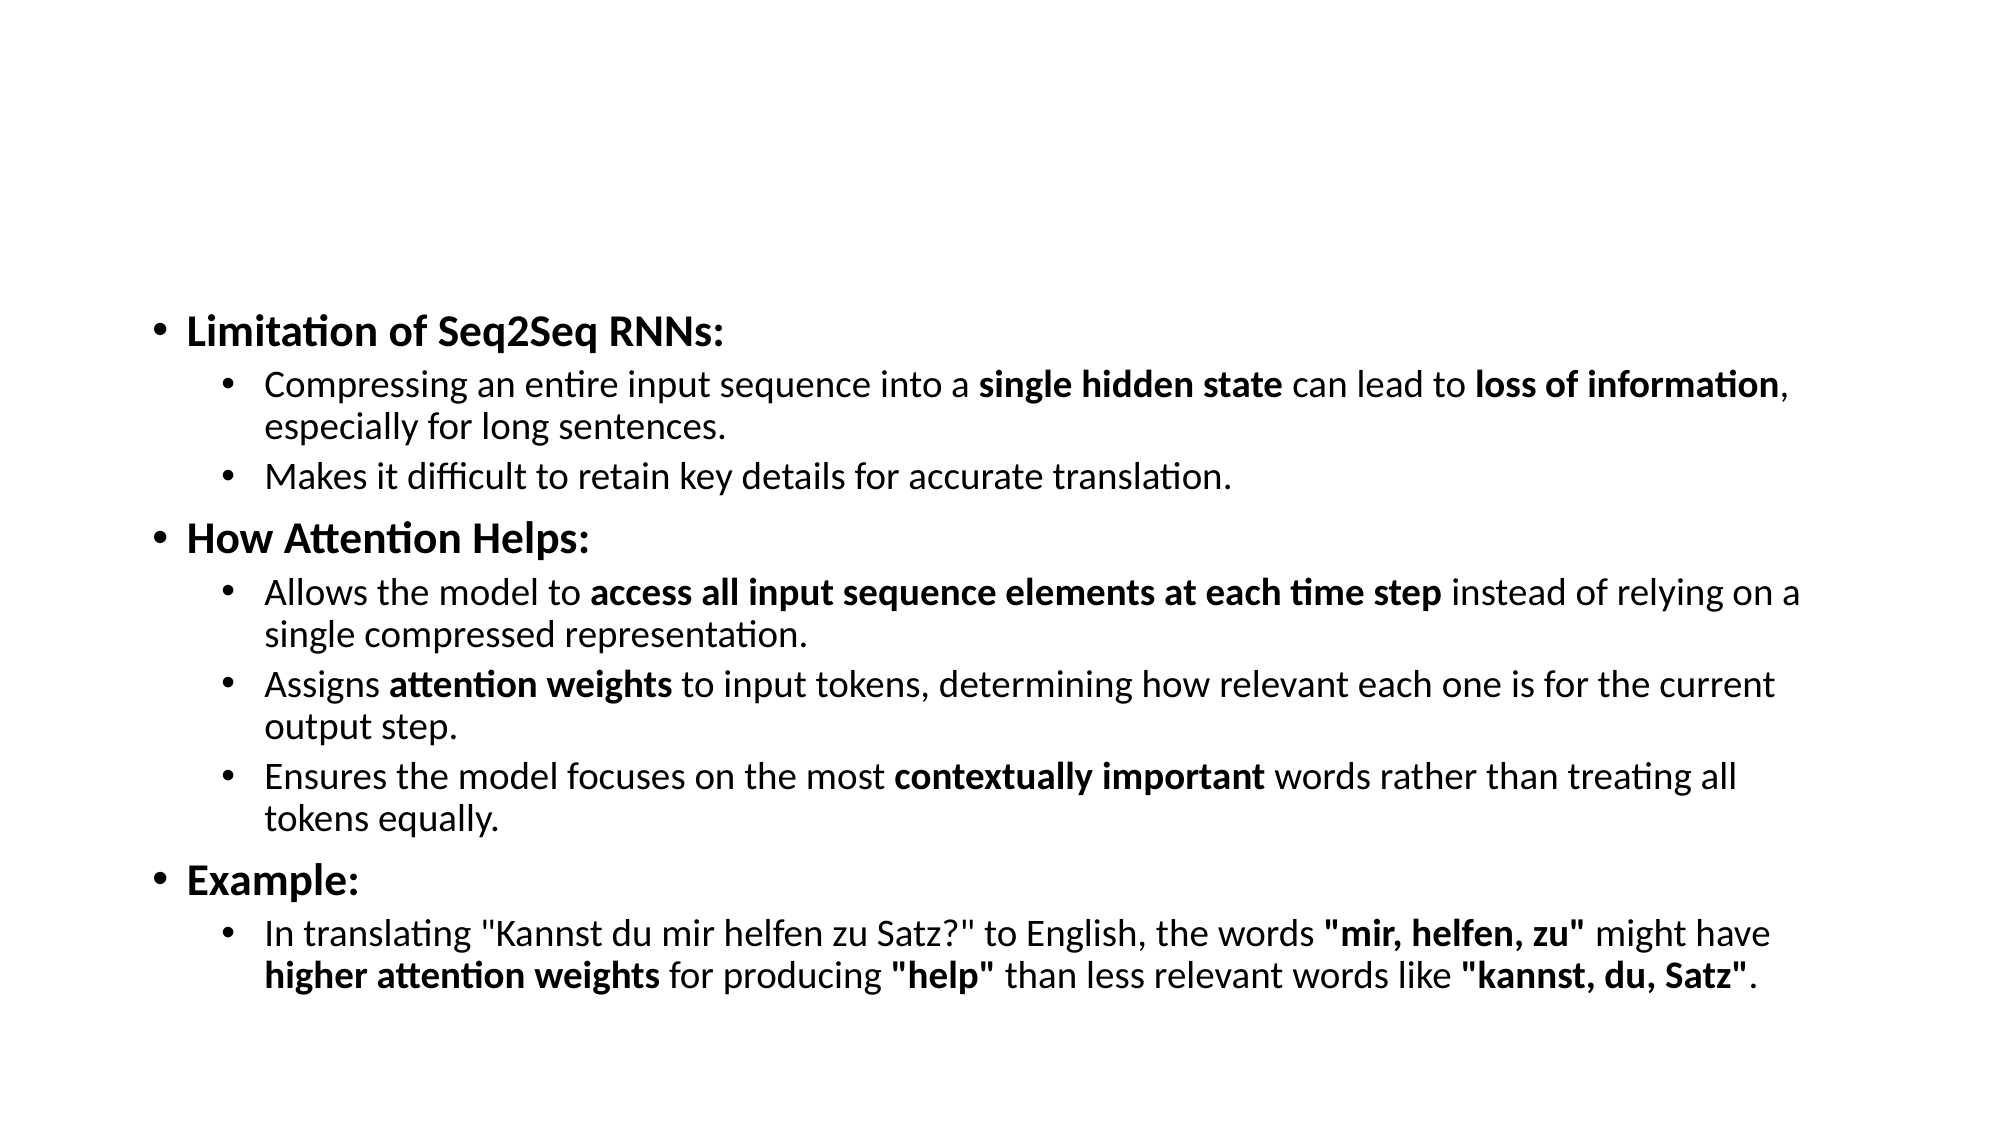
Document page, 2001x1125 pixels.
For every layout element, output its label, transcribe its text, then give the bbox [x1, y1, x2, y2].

list Limitation of Seq2Seq RNNs: Compressing an entire input sequence into a single hidden state can lead to loss of information, especially for long sentences. Makes it difficult to retain key details for accurate translation. How Attention Helps: Allows the model to access all input sequence elements at each time step instead of relying on a single compressed representation. Assigns attention weights to input tokens, determining how relevant each one is for the current output step. Ensures the model focuses on the most contextually important words rather than treating all tokens equally. Example: In translating "Kannst du mir helfen zu Satz?" to English, the words "mir, helfen, zu" might have higher attention weights for producing "help" than less relevant words like "kannst, du, Satz". [137, 299, 1863, 1014]
